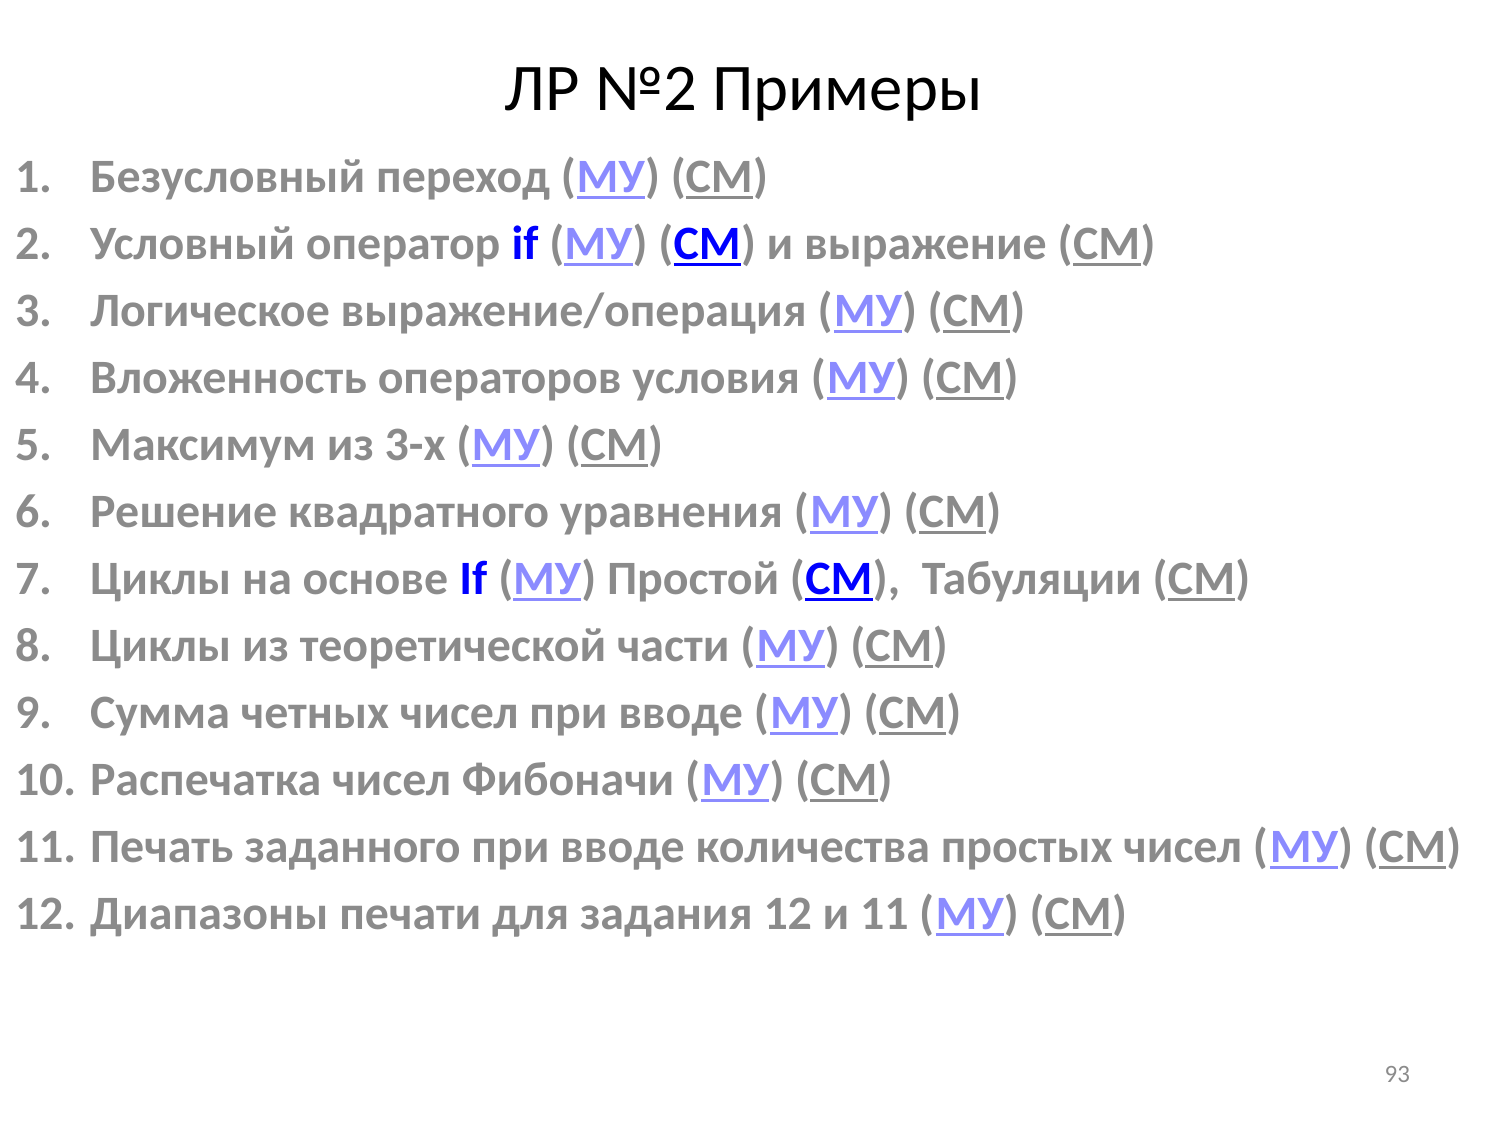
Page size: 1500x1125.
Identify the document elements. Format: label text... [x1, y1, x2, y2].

slide_number 93 [1074, 1042, 1425, 1103]
text_box Безусловный переход (МУ) (СМ) Условный оператор if (МУ) (СМ) и выражение (СМ) Логическое выражение/операция (МУ) (СМ) Вложенность операторов условия (МУ) (СМ) Максимум из 3-х (МУ) (СМ) Решение квадратного уравнения (МУ) (СМ) Циклы на основе If (МУ) Простой (СМ), Табуляции (СМ) Циклы из теоретической части (МУ) (СМ) Сумма четных чисел при вводе (МУ) (СМ) Распечатка чисел Фибоначи (МУ) (СМ) Печать заданного при вводе количества простых чисел (МУ) (СМ) Диапазоны печати для задания 12 и 11 (МУ) (СМ) [0, 137, 1500, 976]
title ЛР №2 Примеры [135, 19, 1353, 137]
